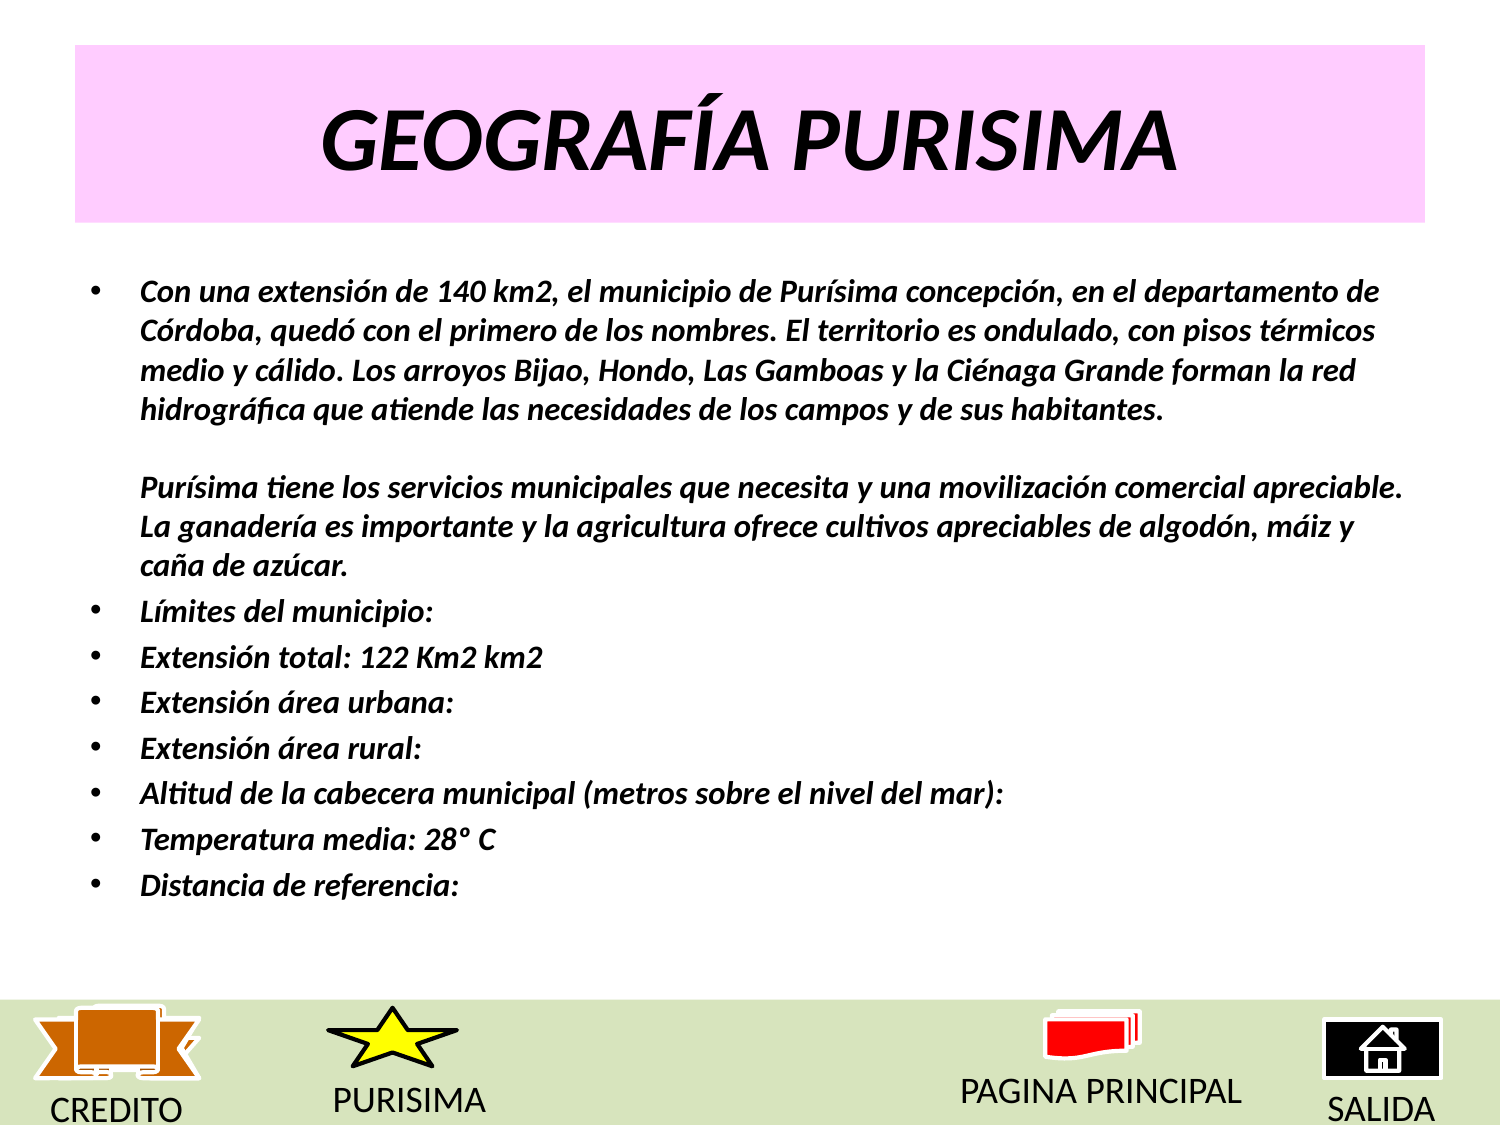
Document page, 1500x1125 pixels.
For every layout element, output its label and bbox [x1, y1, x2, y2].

list [75, 262, 1425, 926]
title [75, 45, 1425, 223]
text_box [0, 997, 1500, 1125]
